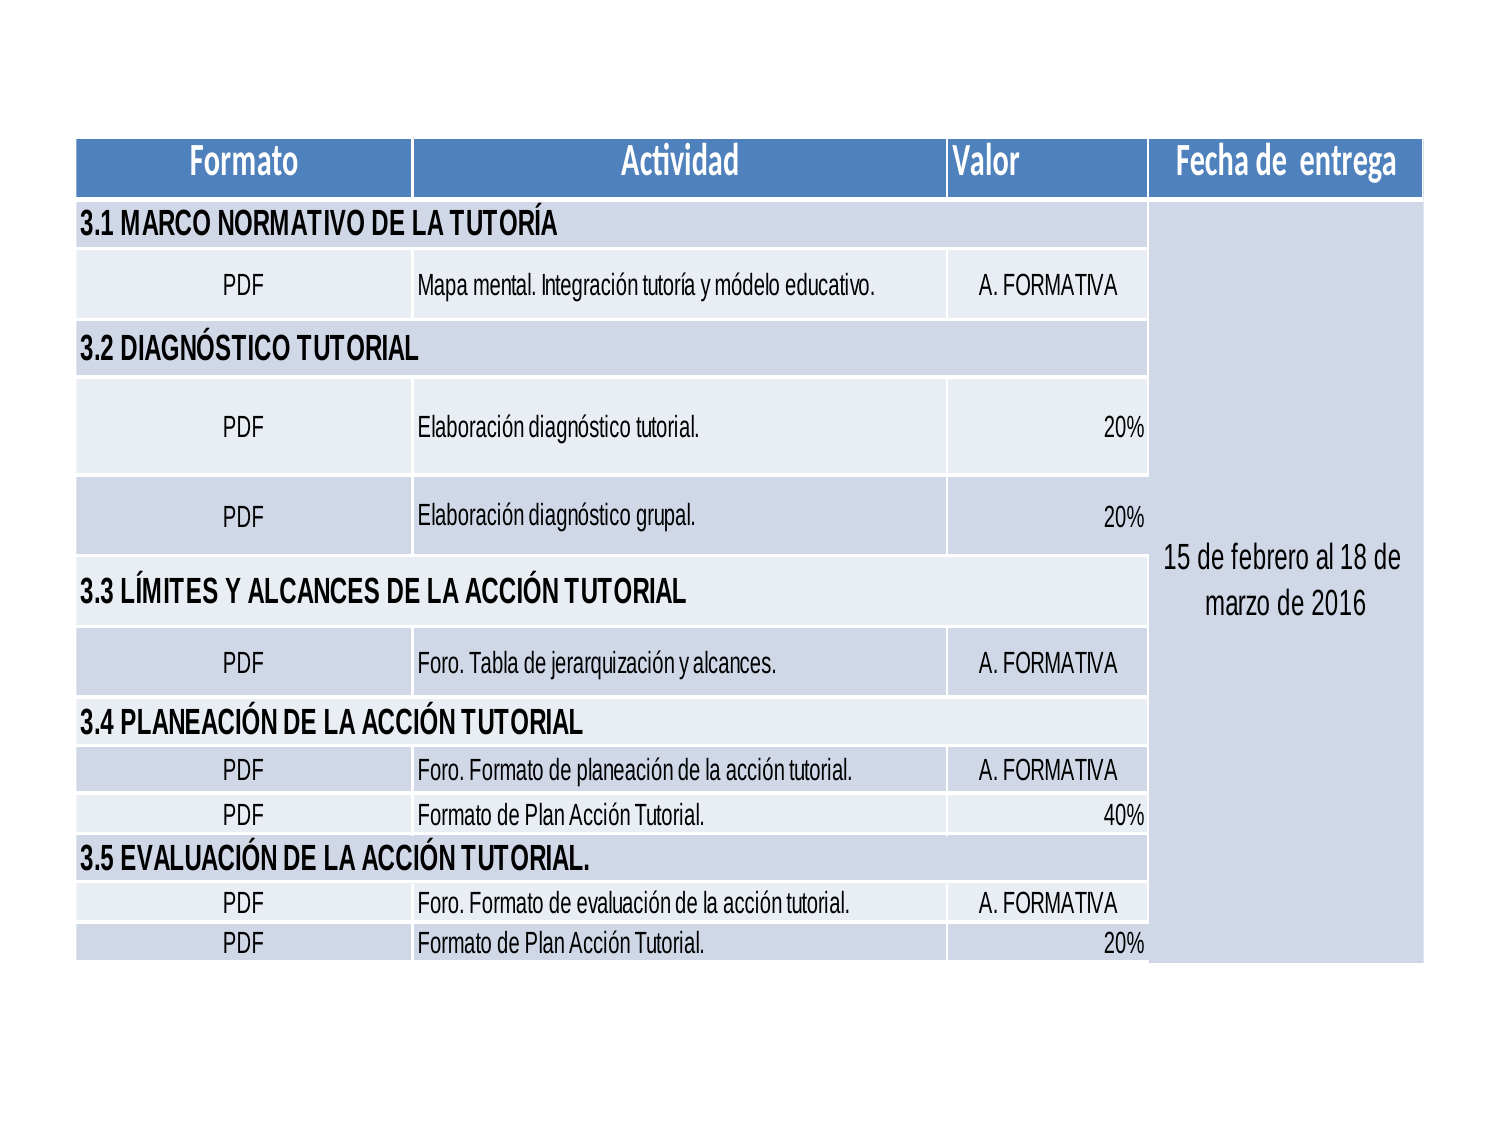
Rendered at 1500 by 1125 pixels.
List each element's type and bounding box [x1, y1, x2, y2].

list [74, 136, 1426, 965]
